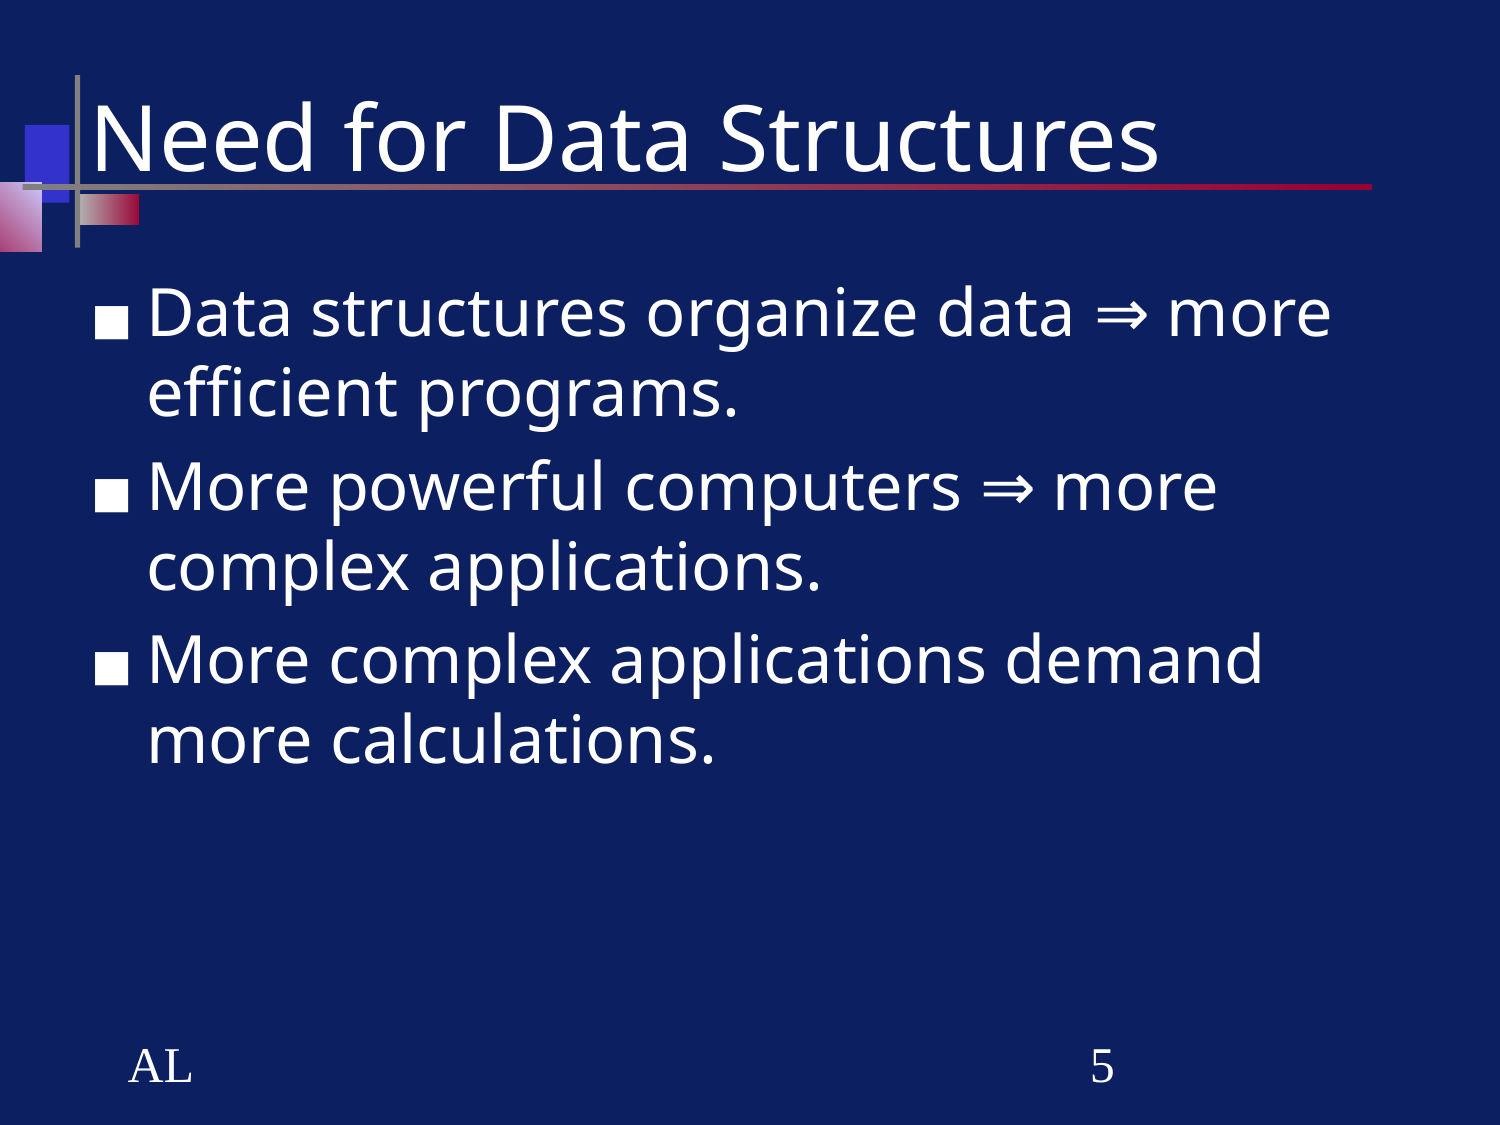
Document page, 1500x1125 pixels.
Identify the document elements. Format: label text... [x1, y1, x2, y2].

list Data structures organize data ⇒ more efficient programs. More powerful computers ⇒ more complex applications. More complex applications demand more calculations. [74, 262, 1425, 1013]
slide_number ‹#› [1074, 1025, 1388, 1100]
title Need for Data Structures [74, 59, 1425, 210]
slide_number AL [112, 1025, 425, 1100]
